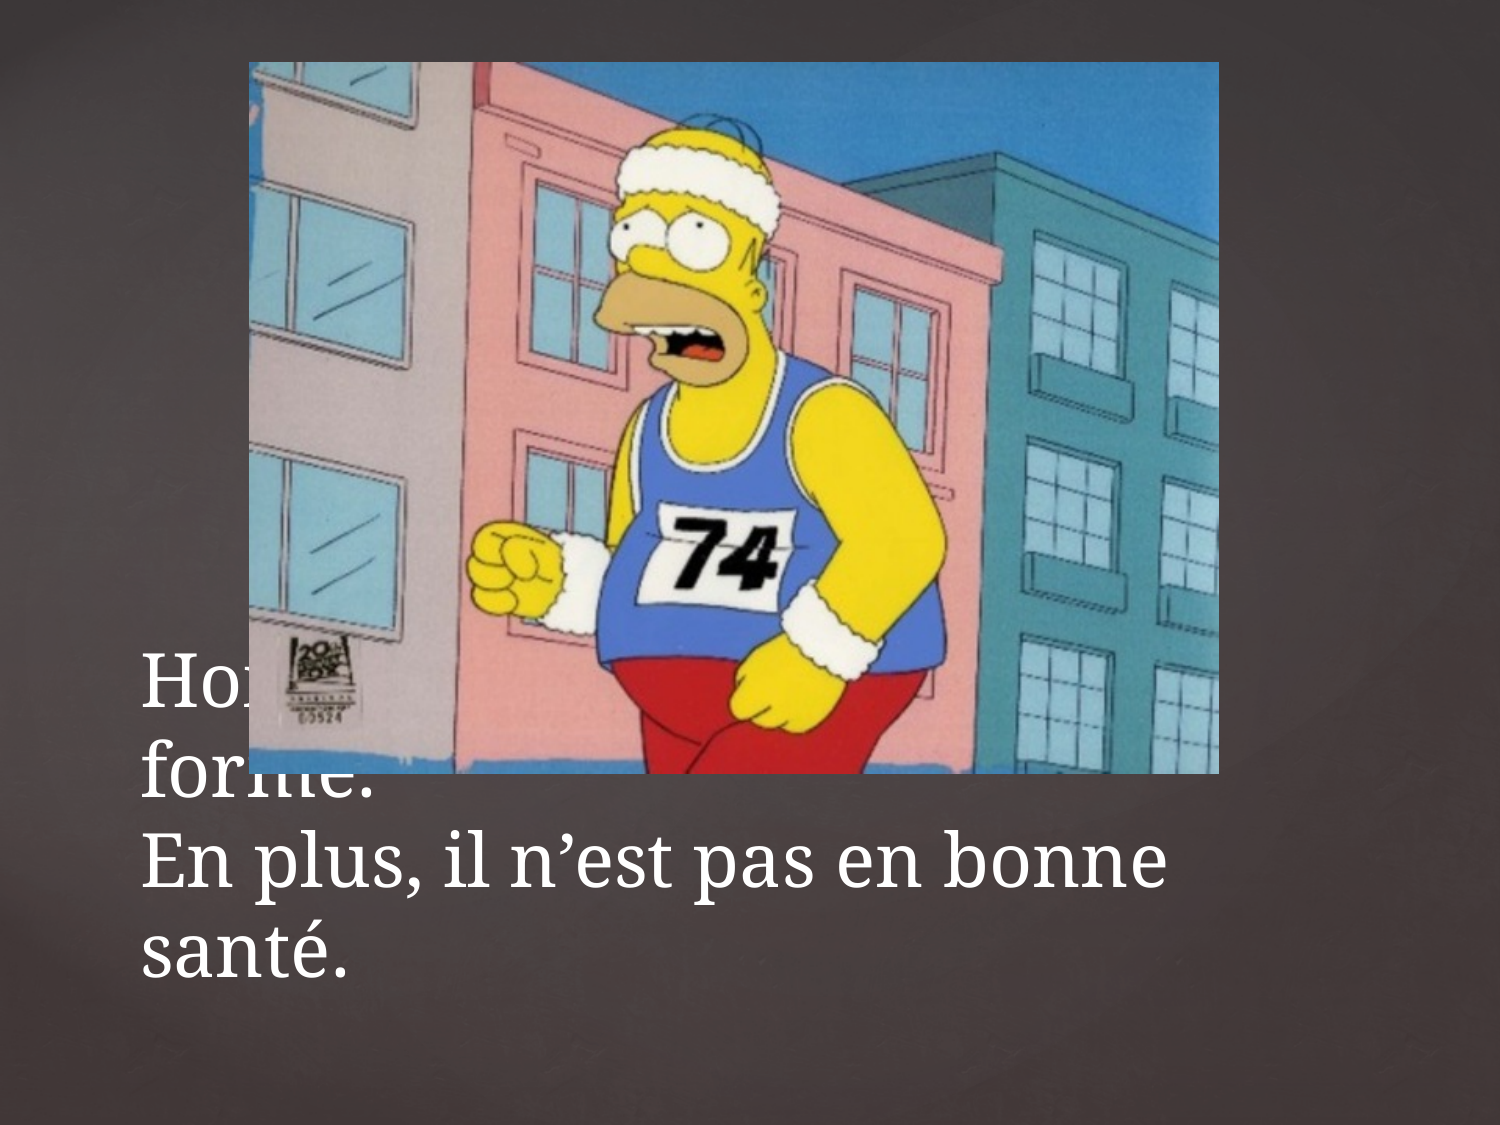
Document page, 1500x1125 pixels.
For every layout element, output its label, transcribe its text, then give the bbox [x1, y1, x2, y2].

picture [249, 61, 1220, 774]
title Homer Simpson n’est pas en forme. En plus, il n’est pas en bonne santé. [125, 849, 1363, 1000]
